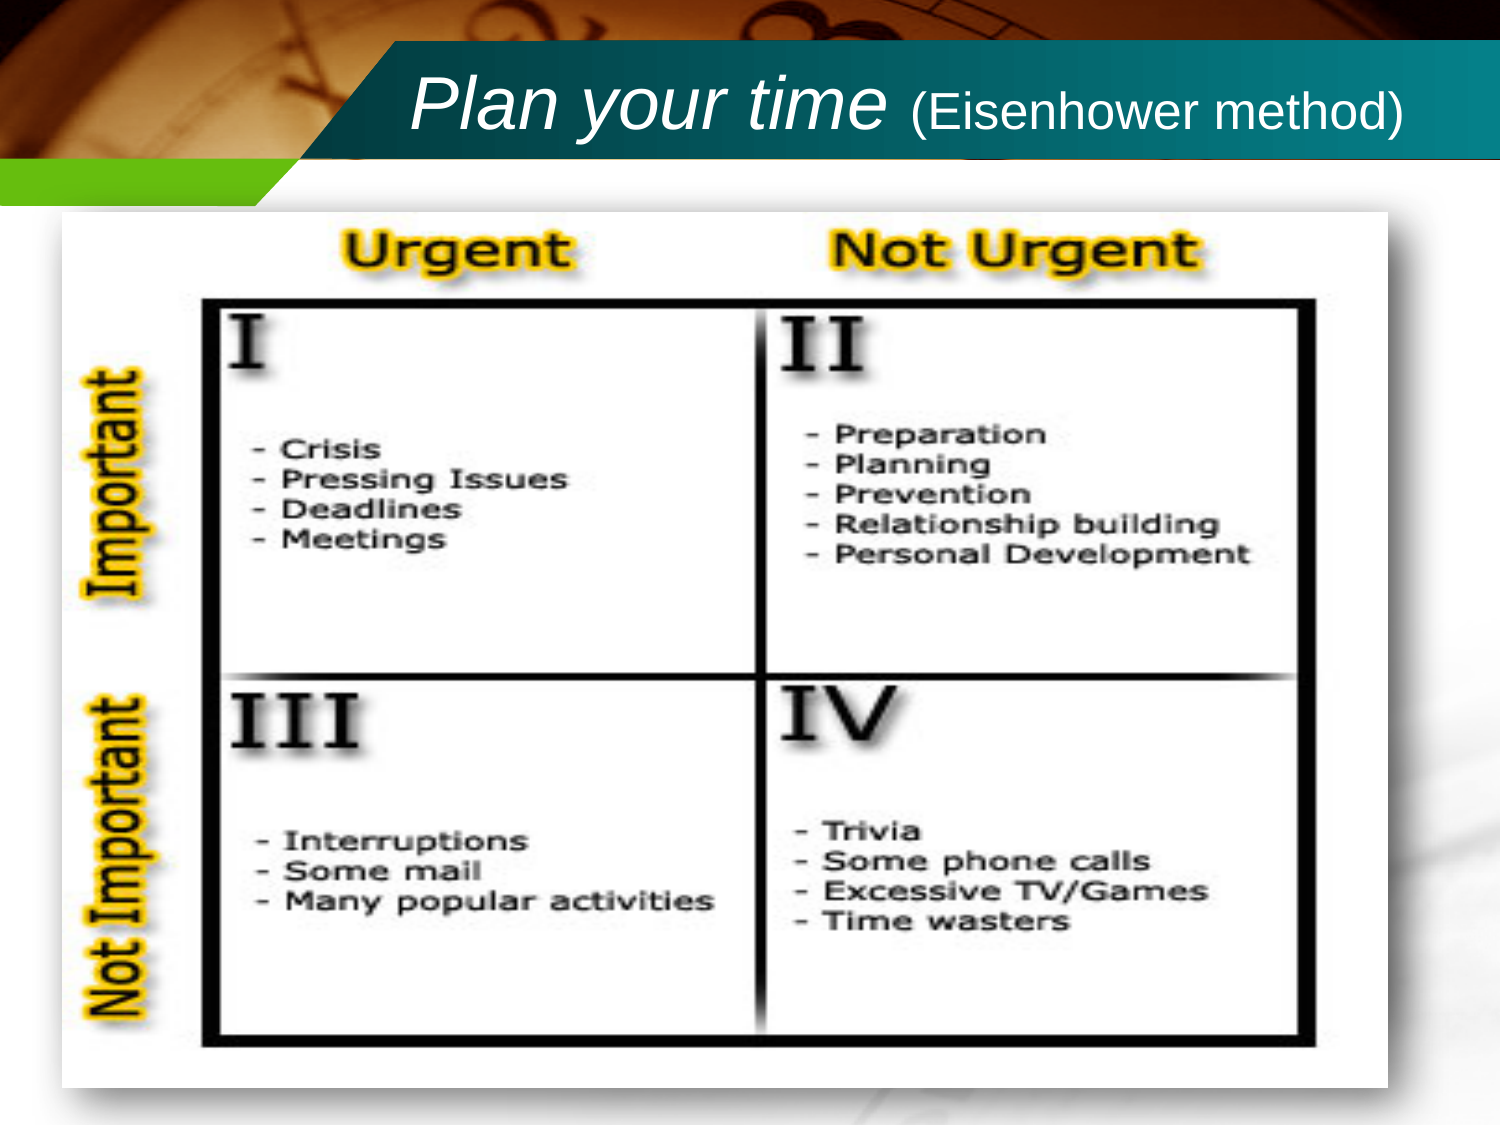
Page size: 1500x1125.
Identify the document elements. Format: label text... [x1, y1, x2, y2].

picture [490, 448, 1500, 1125]
picture [0, 0, 1500, 158]
title Plan your time (Eisenhower method) [394, 37, 1433, 163]
picture [62, 212, 1388, 1088]
